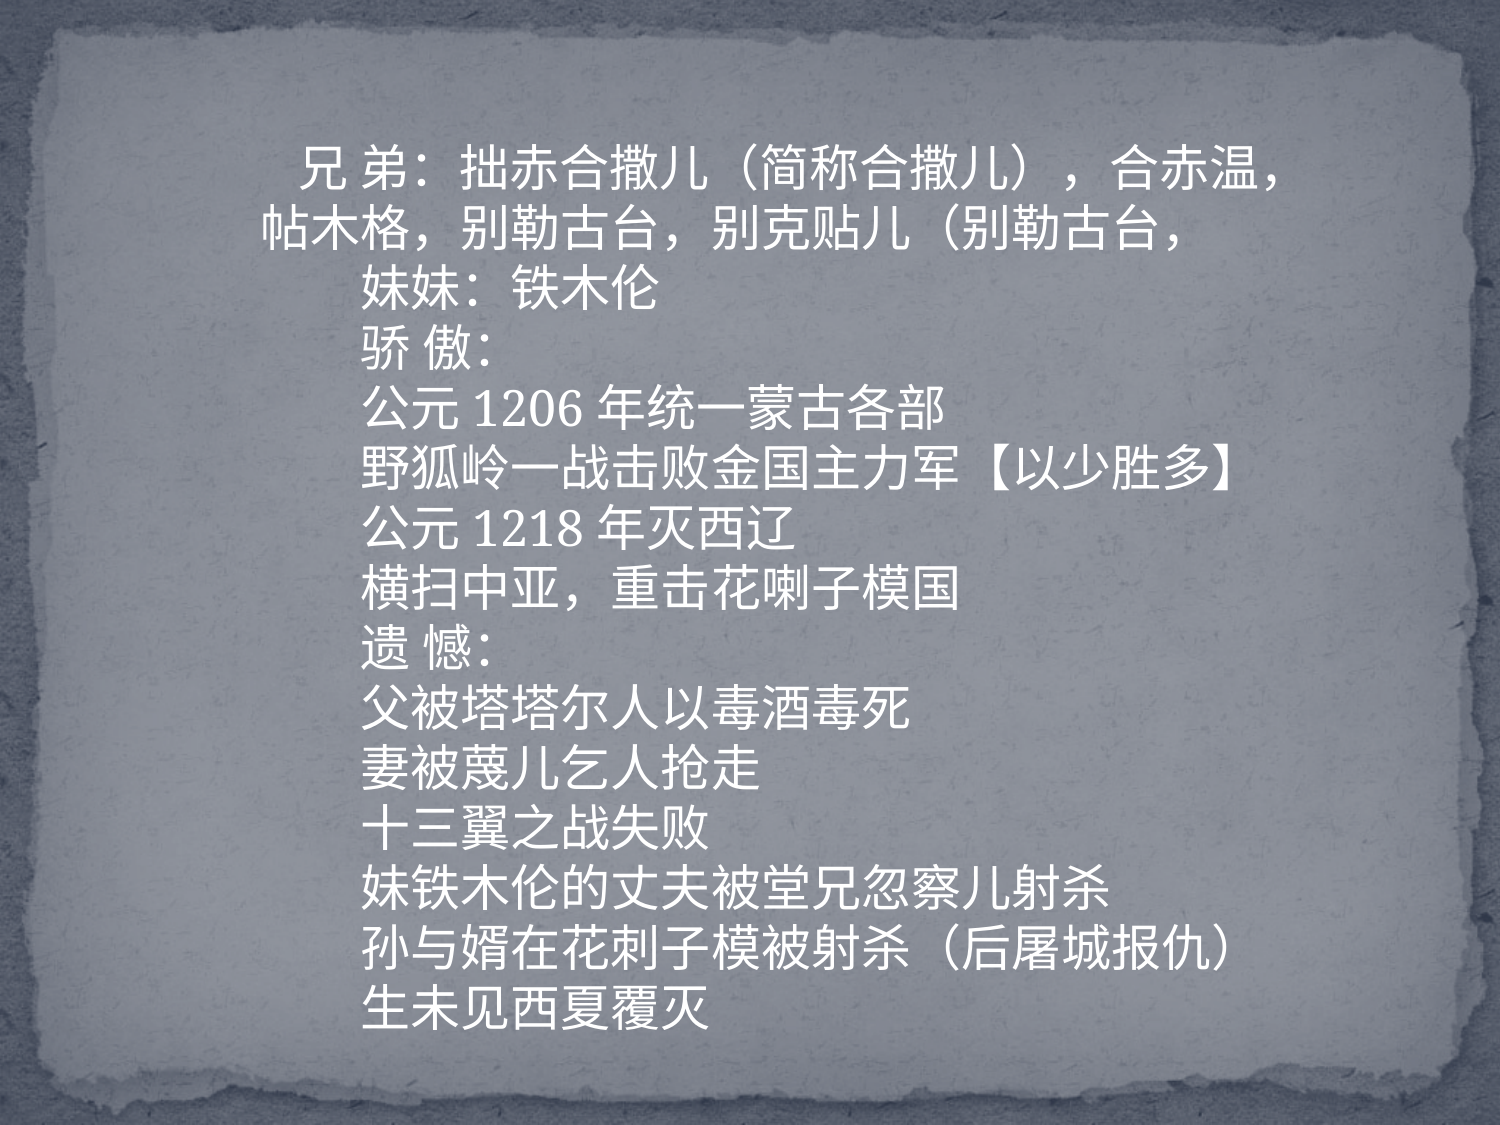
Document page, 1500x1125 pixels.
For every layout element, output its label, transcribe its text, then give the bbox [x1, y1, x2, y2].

text_box 兄 弟：拙赤合撒儿（简称合撒儿），合赤温，帖木格，别勒古台，别克贴儿（别勒古台， 妹妹：铁木伦 骄 傲： 公元1206年统一蒙古各部 野狐岭一战击败金国主力军【以少胜多】 公元1218年灭西辽 横扫中亚，重击花喇子模国 遗 憾： 父被塔塔尔人以毒酒毒死 妻被蔑儿乞人抢走 十三翼之战失败 妹铁木伦的丈夫被堂兄忽察儿射杀 孙与婿在花刺子模被射杀（后屠城报仇） 生未见西夏覆灭 [246, 128, 1278, 1044]
